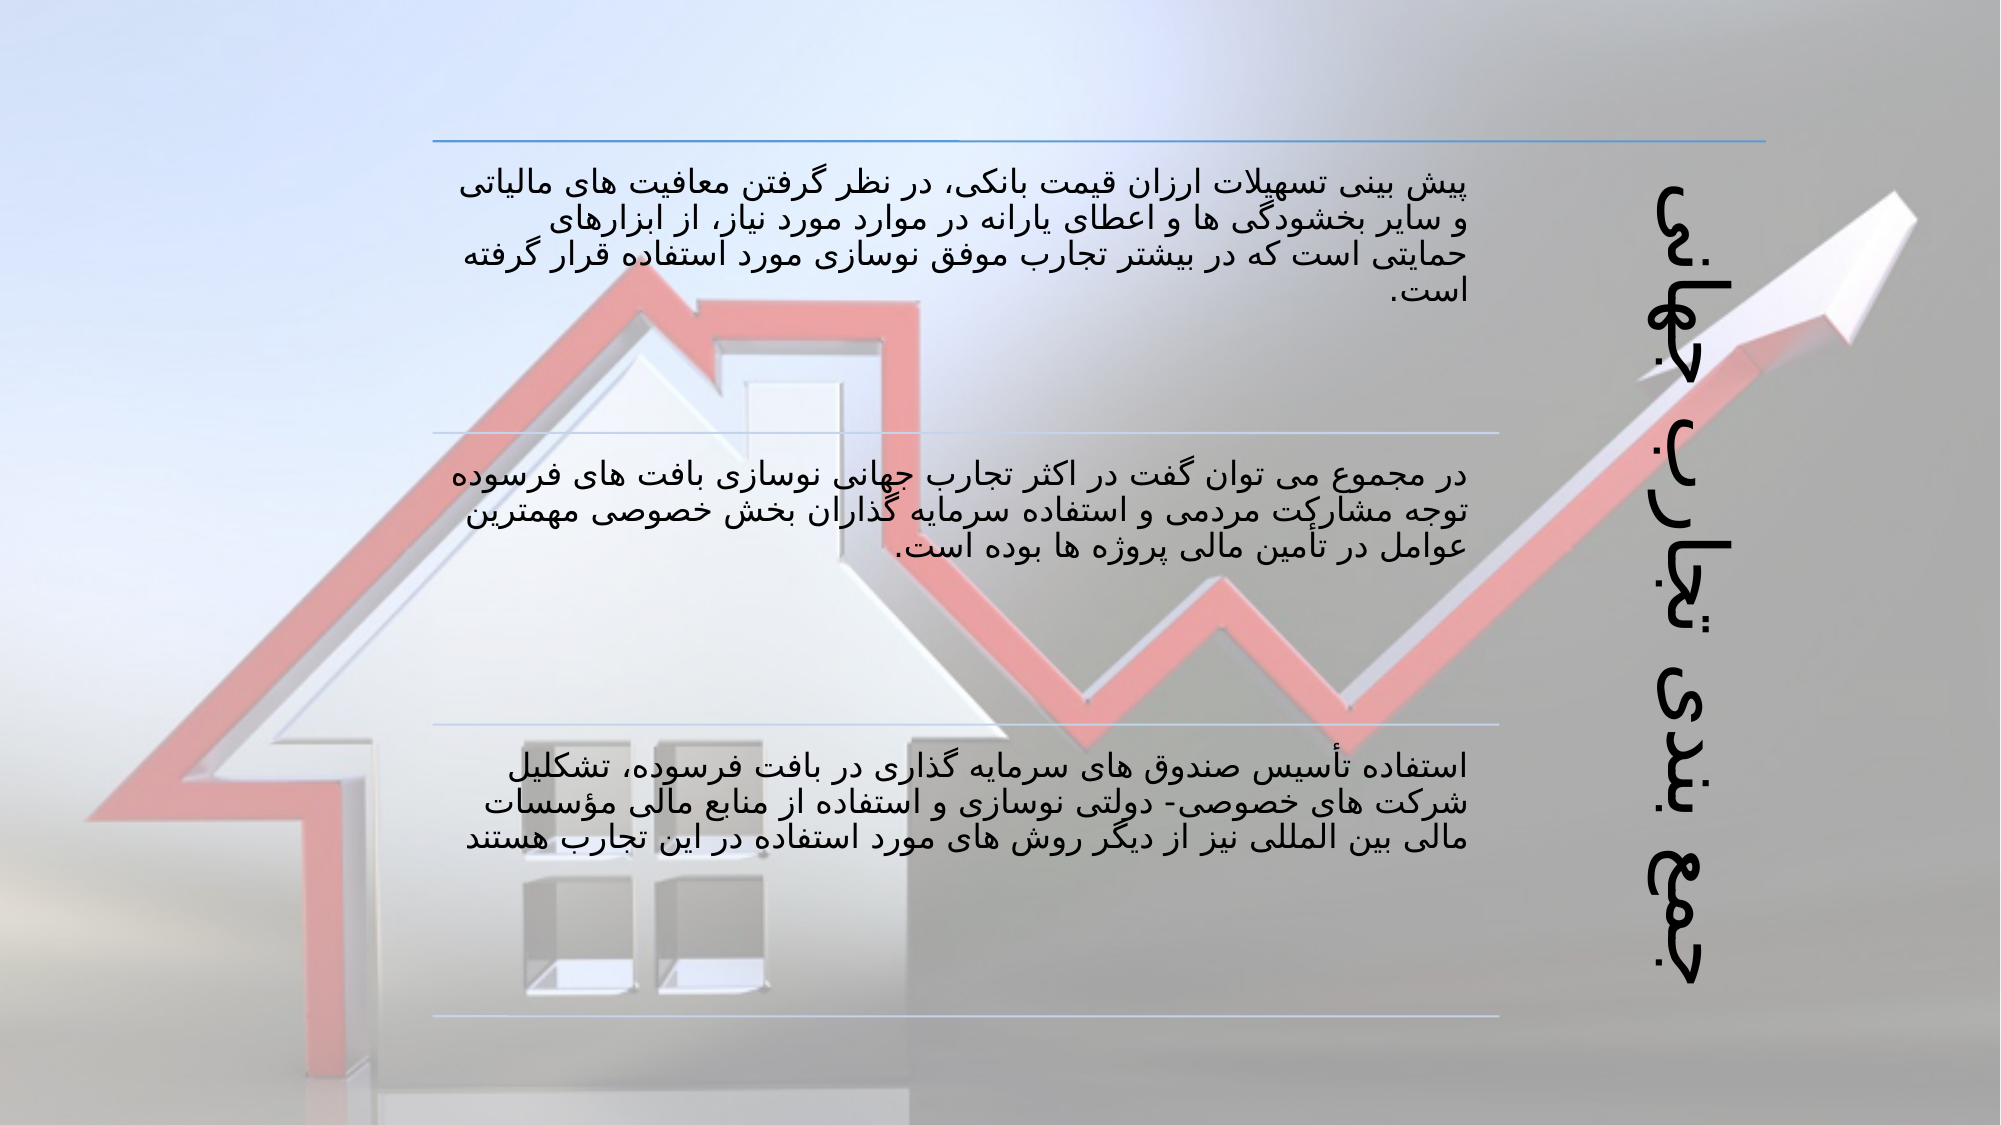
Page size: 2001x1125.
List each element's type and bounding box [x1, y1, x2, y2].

picture [0, 0, 2001, 1125]
text_box [432, 141, 1766, 1031]
